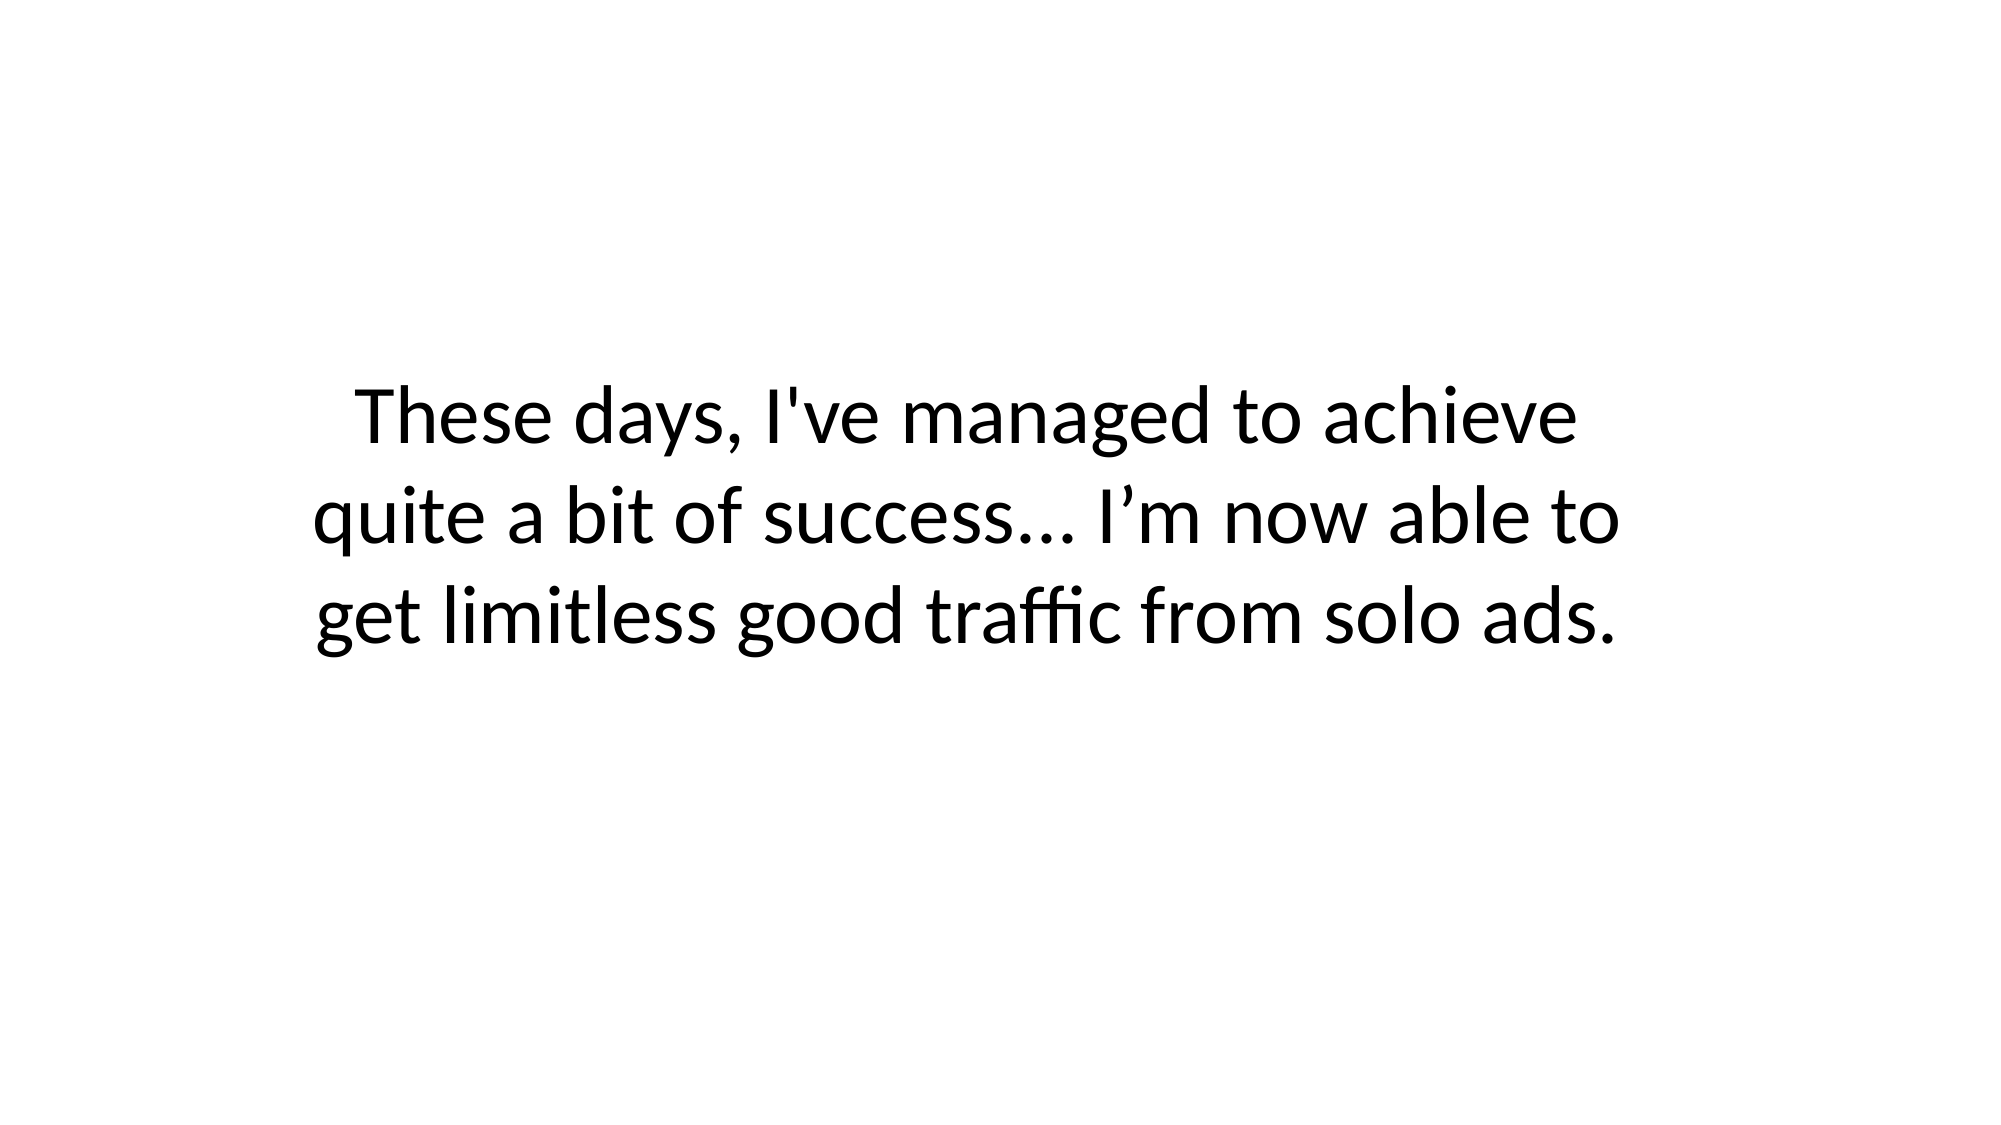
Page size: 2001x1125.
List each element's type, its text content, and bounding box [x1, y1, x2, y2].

text_box These days, I've managed to achieve quite a bit of success... I’m now able to get limitless good traffic from solo ads. [261, 352, 1674, 668]
